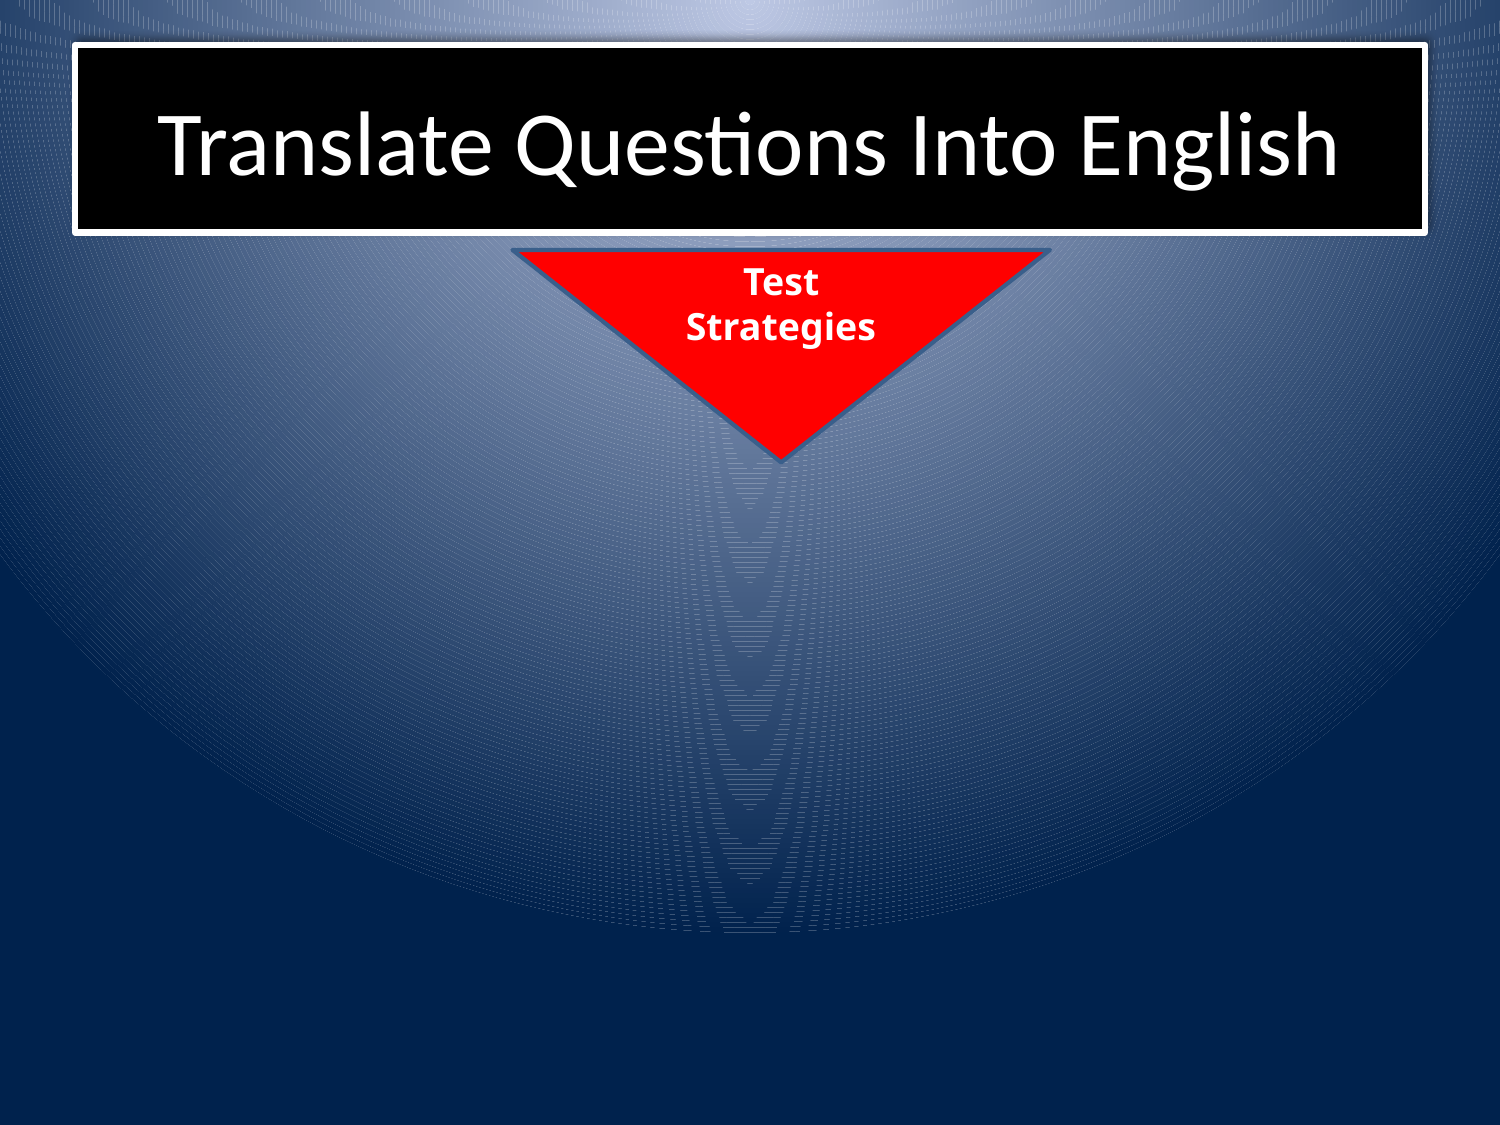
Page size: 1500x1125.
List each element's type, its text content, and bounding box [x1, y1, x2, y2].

title Translate Questions Into English [72, 42, 1428, 236]
text_box Test Strategies [510, 247, 1052, 465]
